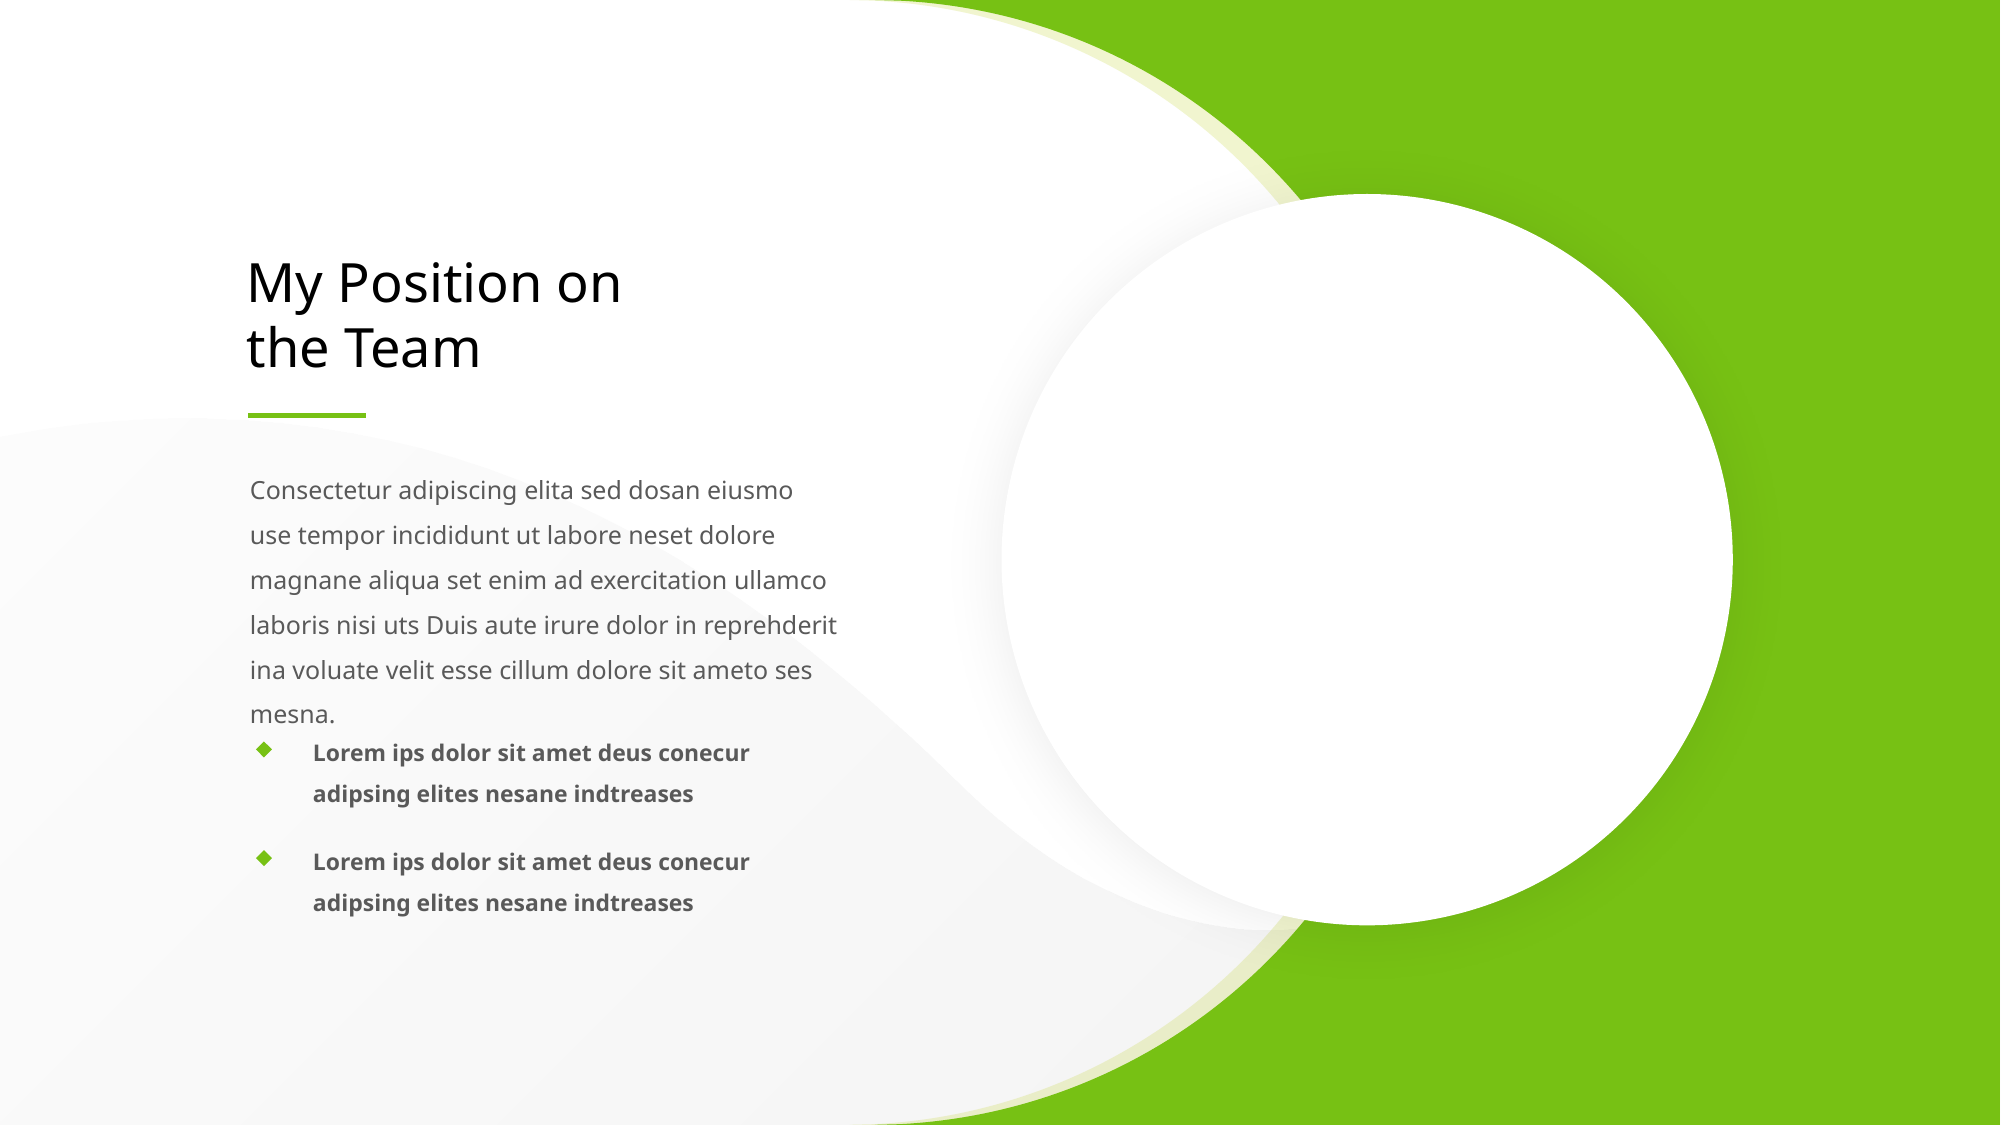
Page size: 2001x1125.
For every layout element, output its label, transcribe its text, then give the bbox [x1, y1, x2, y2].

text_box Lorem ips dolor sit amet deus conecur adipsing elites nesane indtreases [298, 717, 767, 815]
text_box My Position on the Team [232, 241, 713, 386]
text_box Consectetur adipiscing elita sed dosan eiusmo use tempor incididunt ut labore neset dolore magnane aliqua set enim ad exercitation ullamco laboris nisi uts Duis aute irure dolor in reprehderit ina voluate velit esse cillum dolore sit ameto ses mesna. [235, 452, 857, 737]
text_box Lorem ips dolor sit amet deus conecur adipsing elites nesane indtreases [298, 826, 767, 924]
text_box [254, 739, 274, 759]
picture [1029, 221, 1706, 898]
text_box [254, 848, 274, 868]
